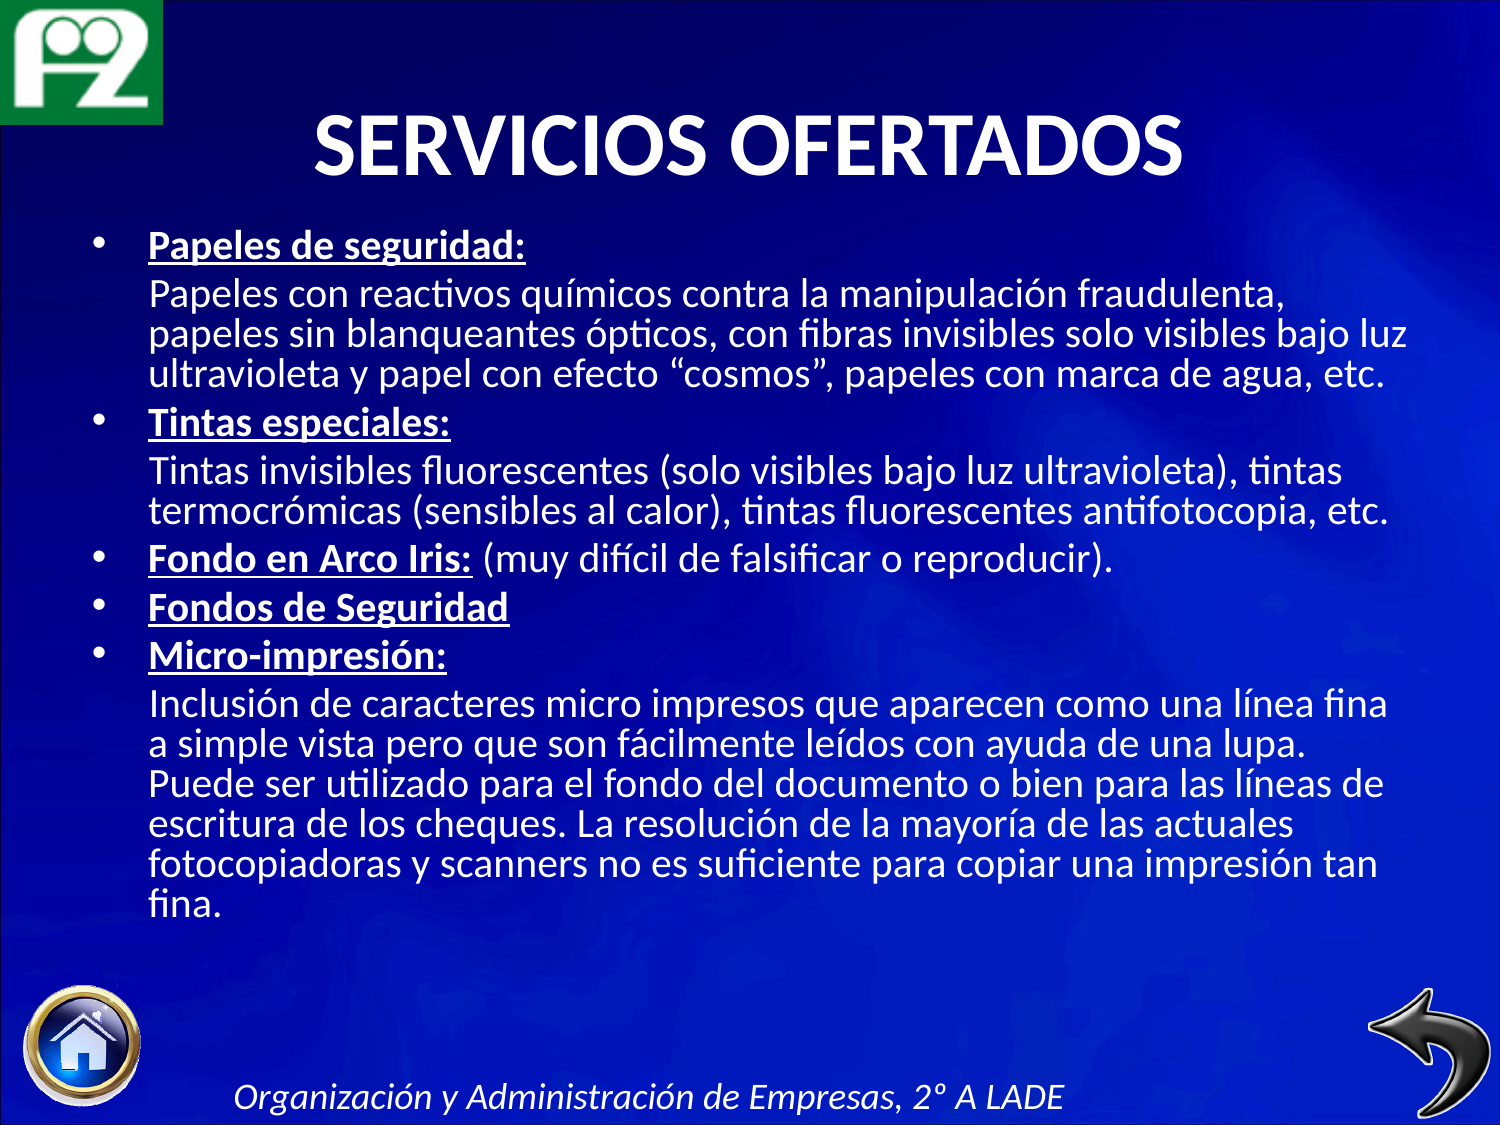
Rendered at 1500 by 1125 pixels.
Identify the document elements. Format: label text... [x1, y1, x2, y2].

picture [0, 0, 1500, 1125]
list Papeles de seguridad: Papeles con reactivos químicos contra la manipulación fraudulenta, papeles sin blanqueantes ópticos, con fibras invisibles solo visibles bajo luz ultravioleta y papel con efecto “cosmos”, papeles con marca de agua, etc. Tintas especiales: Tintas invisibles fluorescentes (solo visibles bajo luz ultravioleta), tintas termocrómicas (sensibles al calor), tintas fluorescentes antifotocopia, etc. Fondo en Arco Iris: (muy difícil de falsificar o reproducir). Fondos de Seguridad Micro-impresión: Inclusión de caracteres micro impresos que aparecen como una línea fina a simple vista pero que son fácilmente leídos con ayuda de una lupa. Puede ser utilizado para el fondo del documento o bien para las líneas de escritura de los cheques. La resolución de la mayoría de las actuales fotocopiadoras y scanners no es suficiente para copiar una impresión tan fina. [76, 219, 1428, 1036]
text_box Organización y Administración de Empresas, 2º A LADE [218, 1064, 1199, 1125]
title SERVICIOS OFERTADOS [74, 44, 1426, 233]
